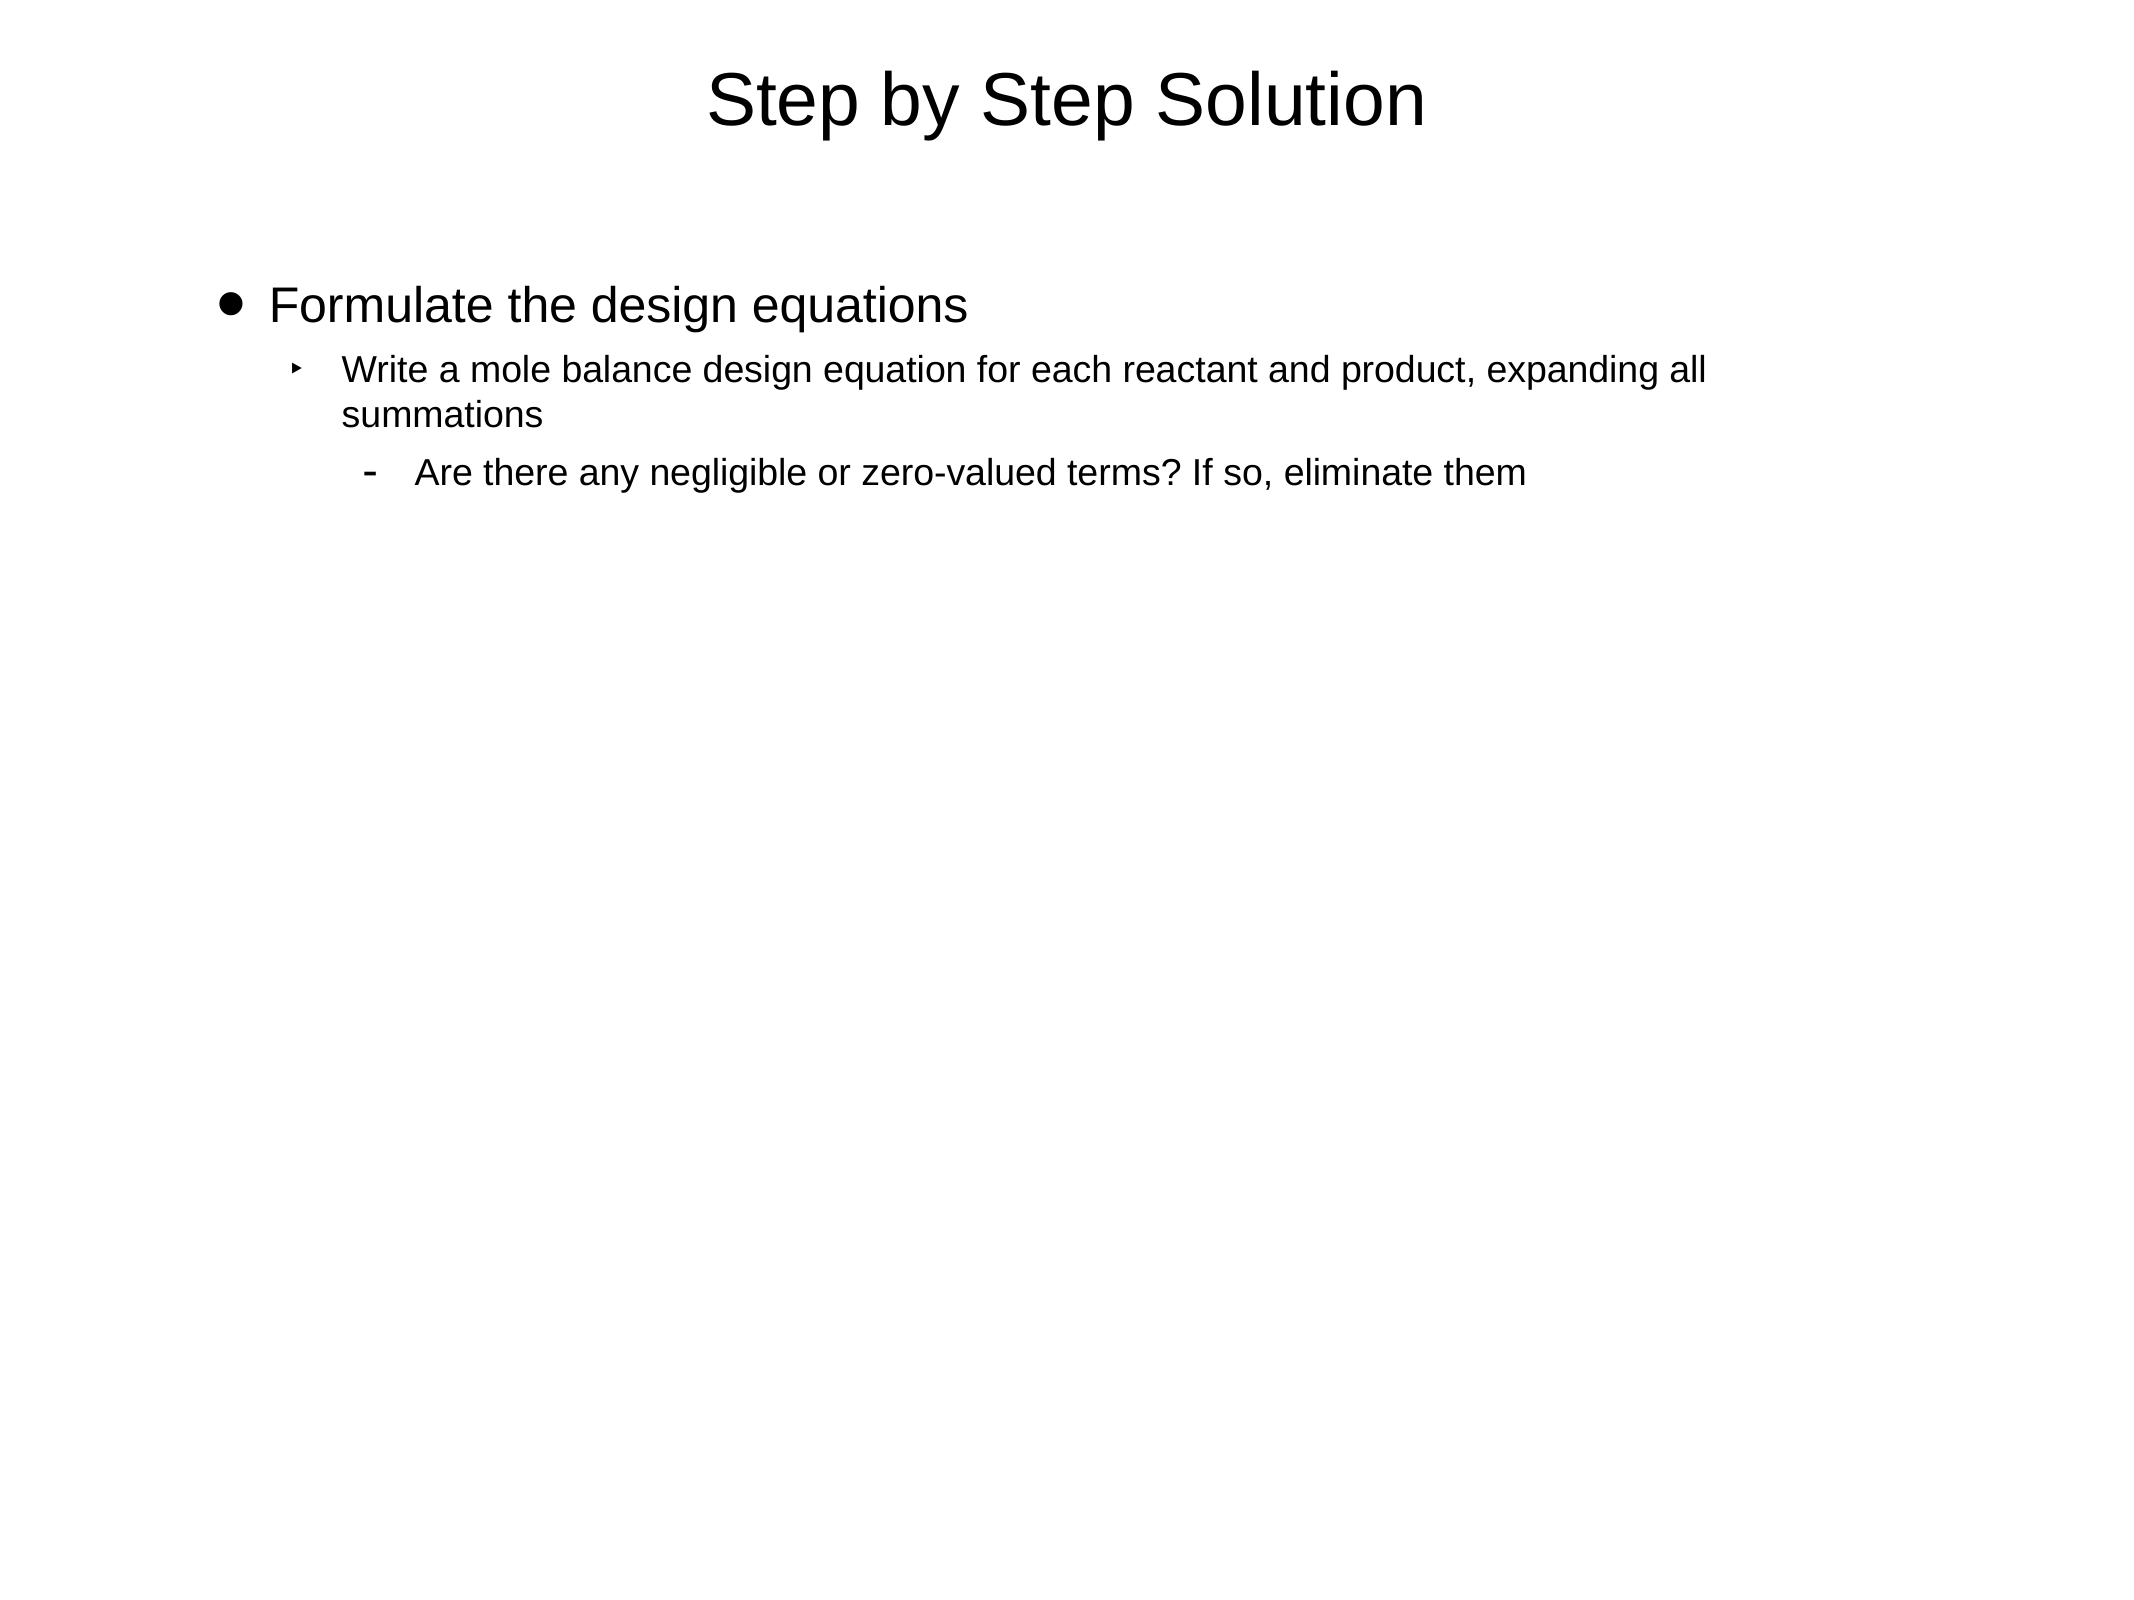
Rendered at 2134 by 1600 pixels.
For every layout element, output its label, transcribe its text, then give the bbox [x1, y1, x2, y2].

title Step by Step Solution [208, 41, 1925, 250]
list Formulate the design equations Write a mole balance design equation for each reactant and product, expanding all summations Are there any negligible or zero-valued terms? If so, eliminate them [208, 264, 1925, 1463]
